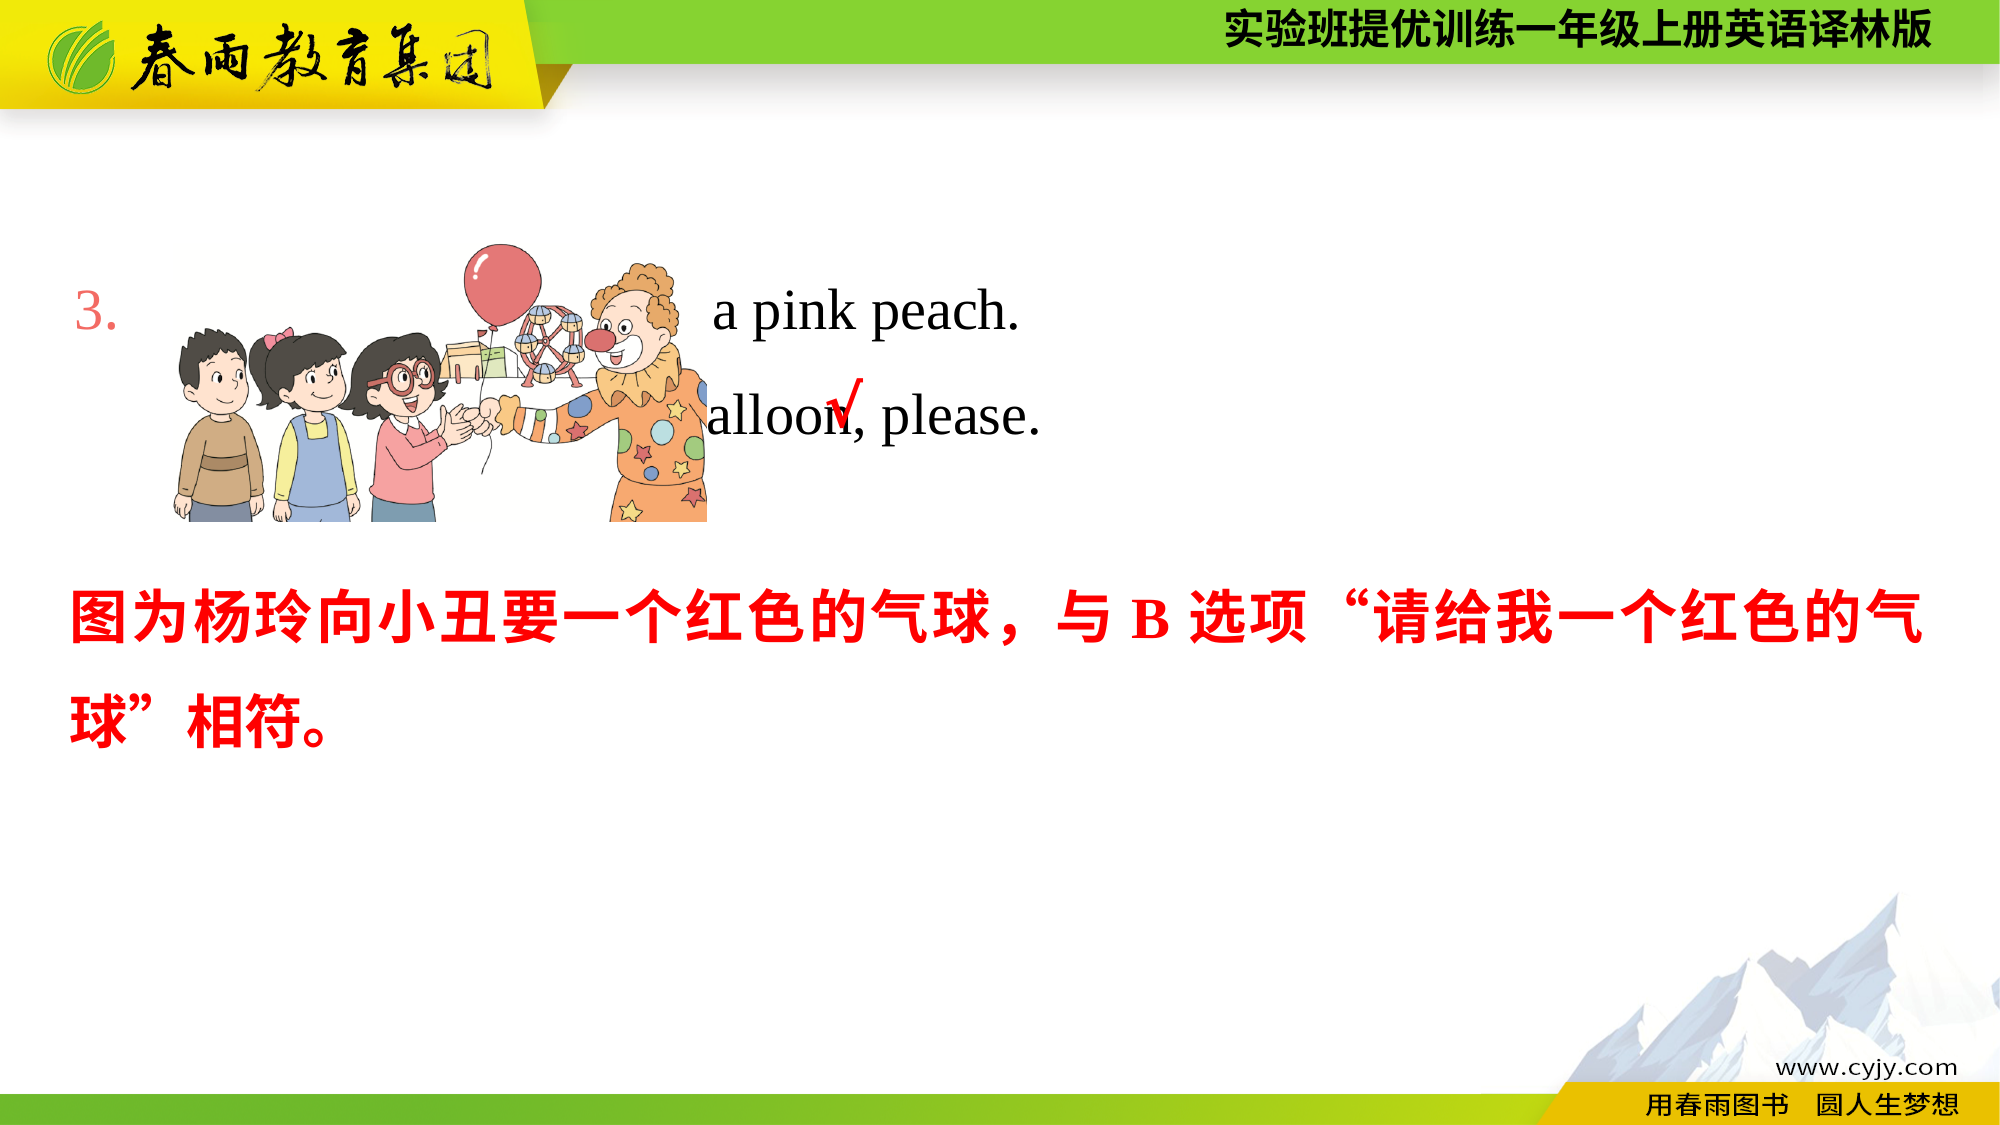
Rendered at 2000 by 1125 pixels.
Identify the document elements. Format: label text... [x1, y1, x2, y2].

list 3. （ ）A. This is a pink peach. （ ）B. A red balloon, please. [59, 228, 1944, 443]
text_box 图为杨玲向小丑要一个红色的气球，与B选项“请给我一个红色的气球”相符。 [54, 537, 1939, 763]
picture [0, 0, 2000, 1125]
text_box √ [809, 361, 878, 447]
